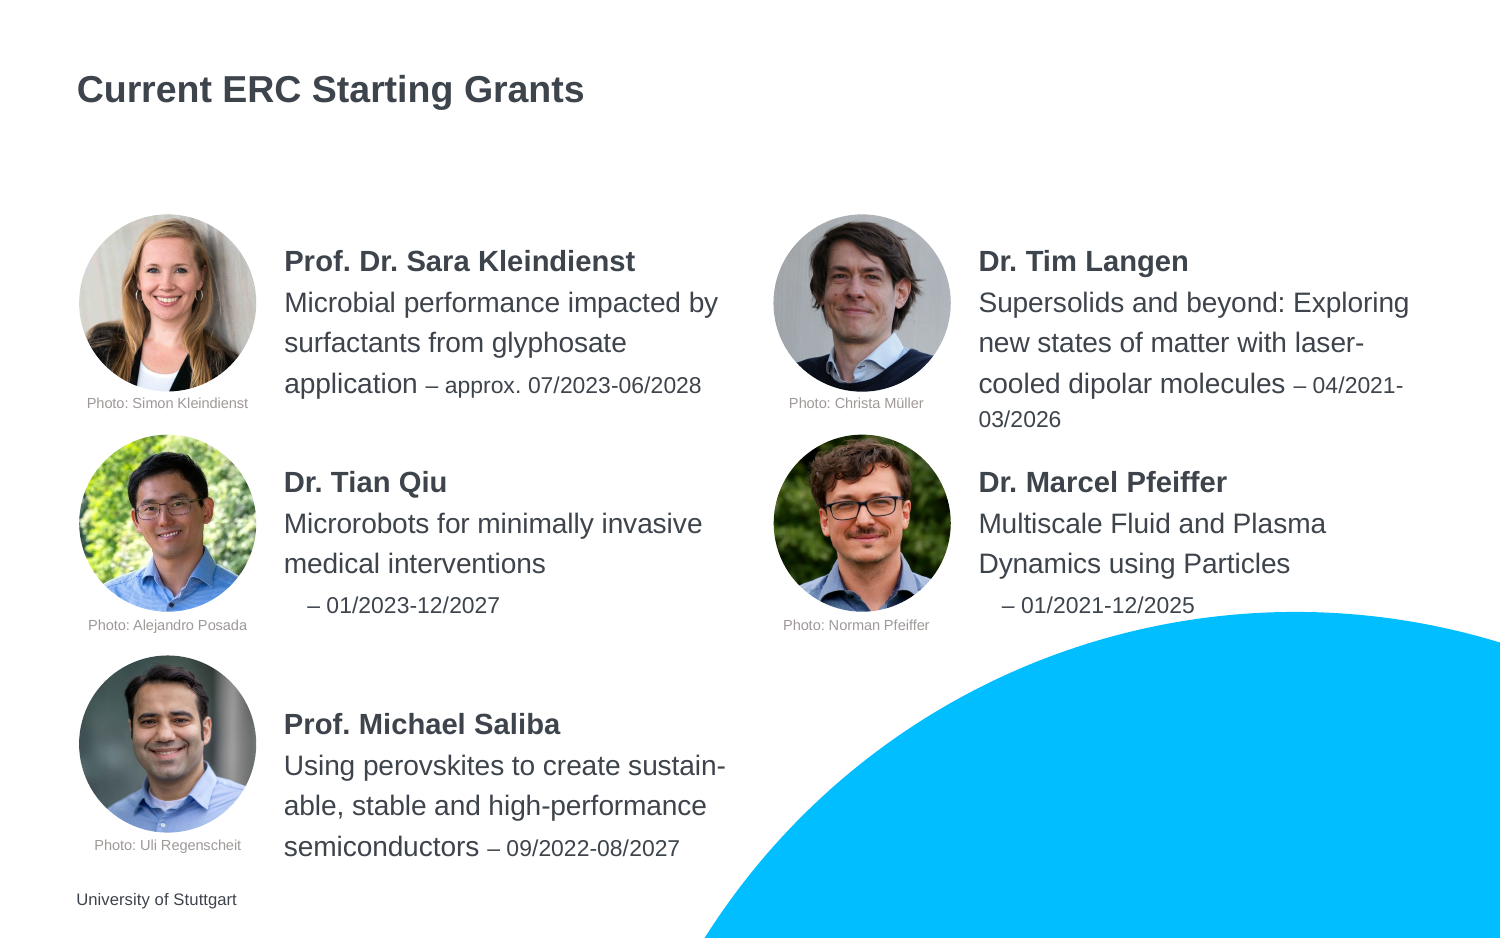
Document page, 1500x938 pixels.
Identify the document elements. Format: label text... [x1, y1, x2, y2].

picture [79, 655, 257, 833]
picture [79, 214, 257, 392]
list Dr. Tian Qiu Microrobots for minimally invasive medical interventions – 01/2023-12/2027 [284, 456, 753, 591]
text_box Photo: Christa Müller [773, 393, 940, 414]
picture [79, 434, 257, 612]
picture [773, 214, 951, 392]
picture [773, 434, 951, 612]
list Dr. Marcel Pfeiffer Multiscale Fluid and Plasma Dynamics using Particles – 01/2021-12/2025 [978, 456, 1442, 592]
footer University of Stuttgart [76, 888, 1072, 910]
text_box Photo: Alejandro Posada [84, 615, 251, 637]
title Current ERC Starting Grants [76, 64, 1421, 111]
text_box Photo: Uli Regenscheit [84, 836, 251, 857]
text_box Photo: Norman Pfeiffer [773, 615, 940, 637]
list Dr. Tim Langen Supersolids and beyond: Exploring new states of matter with laser-cooled dipolar molecules – 04/2021-03/2026 [978, 235, 1442, 370]
text_box [703, 610, 1500, 938]
text_box Photo: Simon Kleindienst [84, 393, 251, 414]
list Prof. Dr. Sara Kleindienst Microbial performance impacted by surfactants from glyphosate application – approx. 07/2023-06/2028 [284, 235, 728, 370]
list Prof. Michael Saliba Using perovskites to create sustain-able, stable and high-performance semiconductors – 09/2022-08/2027 [284, 698, 753, 833]
